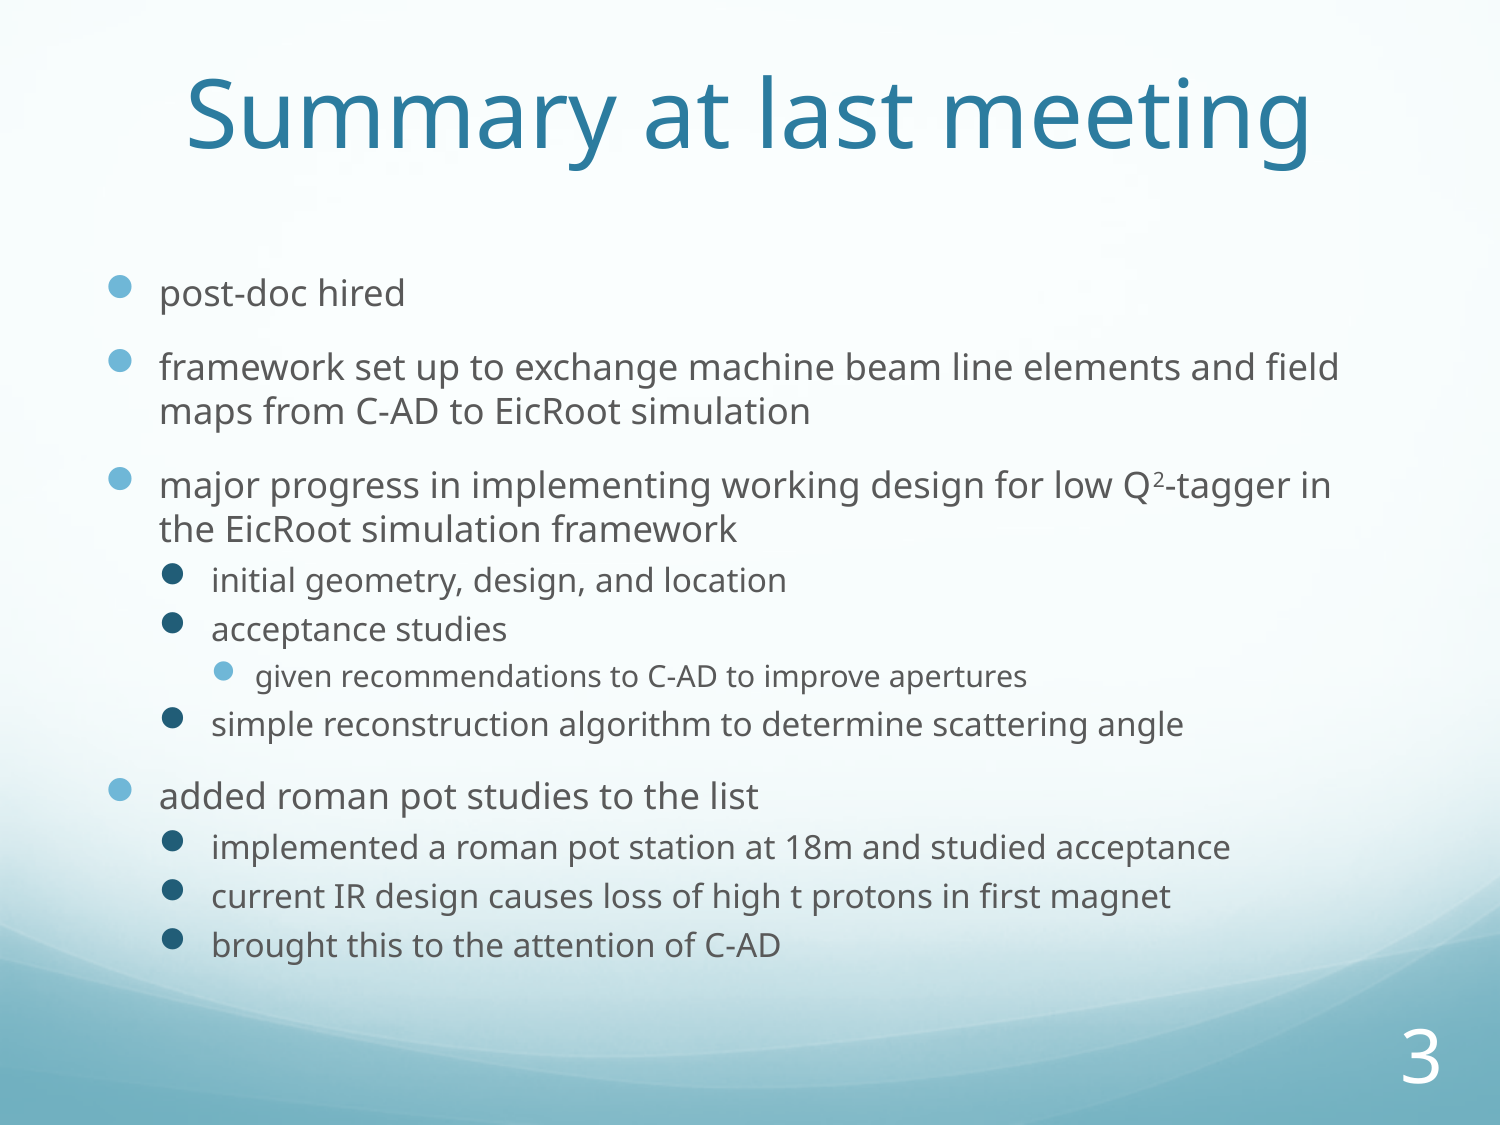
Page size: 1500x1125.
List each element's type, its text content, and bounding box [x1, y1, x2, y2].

slide_number 3 [1295, 1029, 1459, 1090]
title Summary at last meeting [90, 17, 1410, 175]
list post-doc hired framework set up to exchange machine beam line elements and field maps from C-AD to EicRoot simulation major progress in implementing working design for low Q2-tagger in the EicRoot simulation framework initial geometry, design, and location acceptance studies given recommendations to C-AD to improve apertures simple reconstruction algorithm to determine scattering angle added roman pot studies to the list implemented a roman pot station at 18m and studied acceptance current IR design causes loss of high t protons in first magnet brought this to the attention of C-AD [90, 262, 1410, 975]
